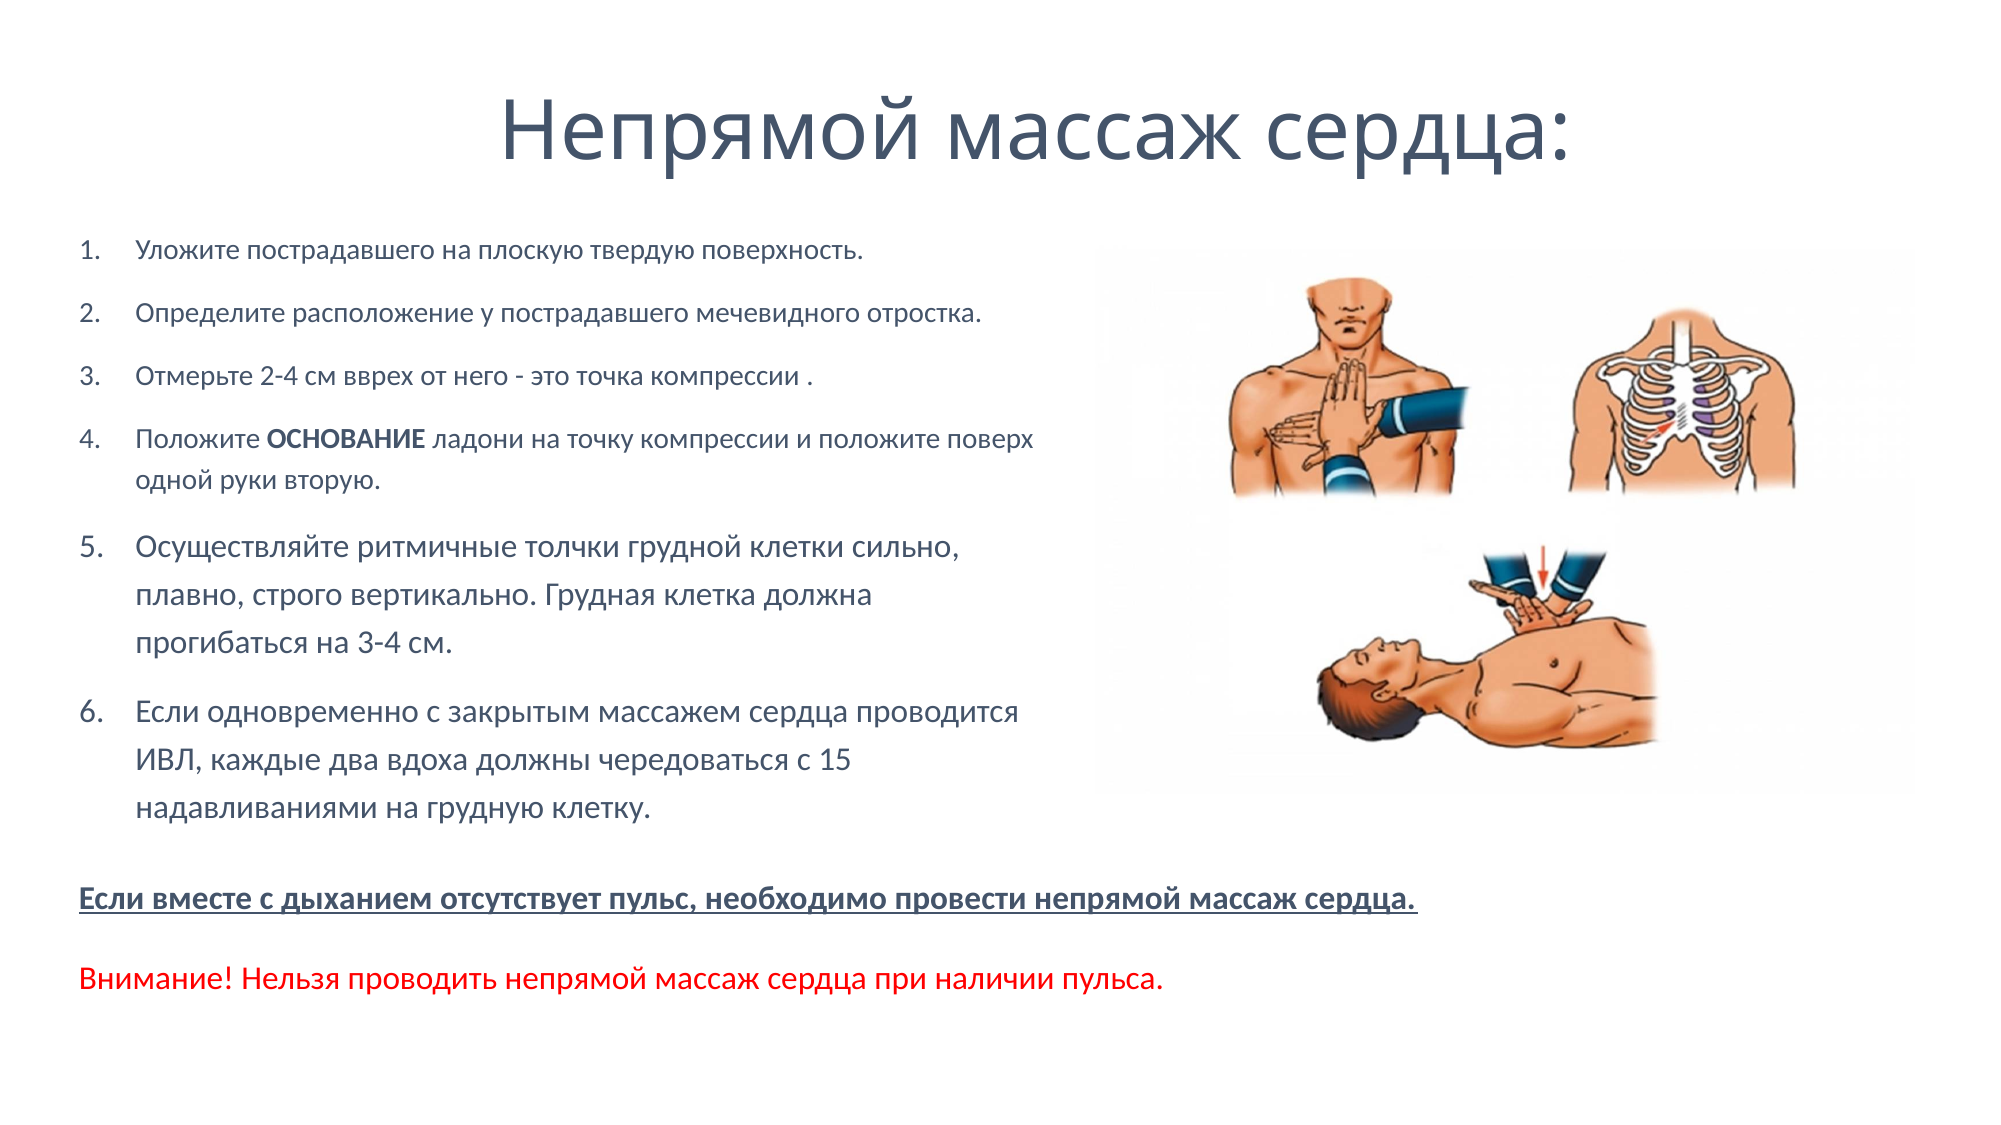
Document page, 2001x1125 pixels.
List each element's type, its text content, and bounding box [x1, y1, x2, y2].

text_box Непрямой массаж сердца: [157, 49, 1805, 216]
text_box Уложите пострадавшего на плоскую твердую поверхность. Определите расположение у пострадавшего мечевидного отростка. Отмерьте 2-4 см вврех от него - это точка компрессии . Положите ОСНОВАНИЕ ладони на точку компрессии и положите поверх одной руки вторую. Осуществляйте ритмичные толчки грудной клетки сильно, плавно, строго вертикально. Грудная клетка должна прогибаться на 3-4 см. Если одновременно с закрытым массажем сердца проводится ИВЛ, каждые два вдоха должны чередоваться с 15 надавливаниями на грудную клетку. [64, 216, 1067, 829]
picture [1067, 216, 1988, 830]
text_box Если вместе с дыханием отсутствует пульс, необходимо провести непрямой массаж сердца. Внимание! Нельзя проводить непрямой массаж сердца при наличии пульса. [64, 829, 1805, 1004]
